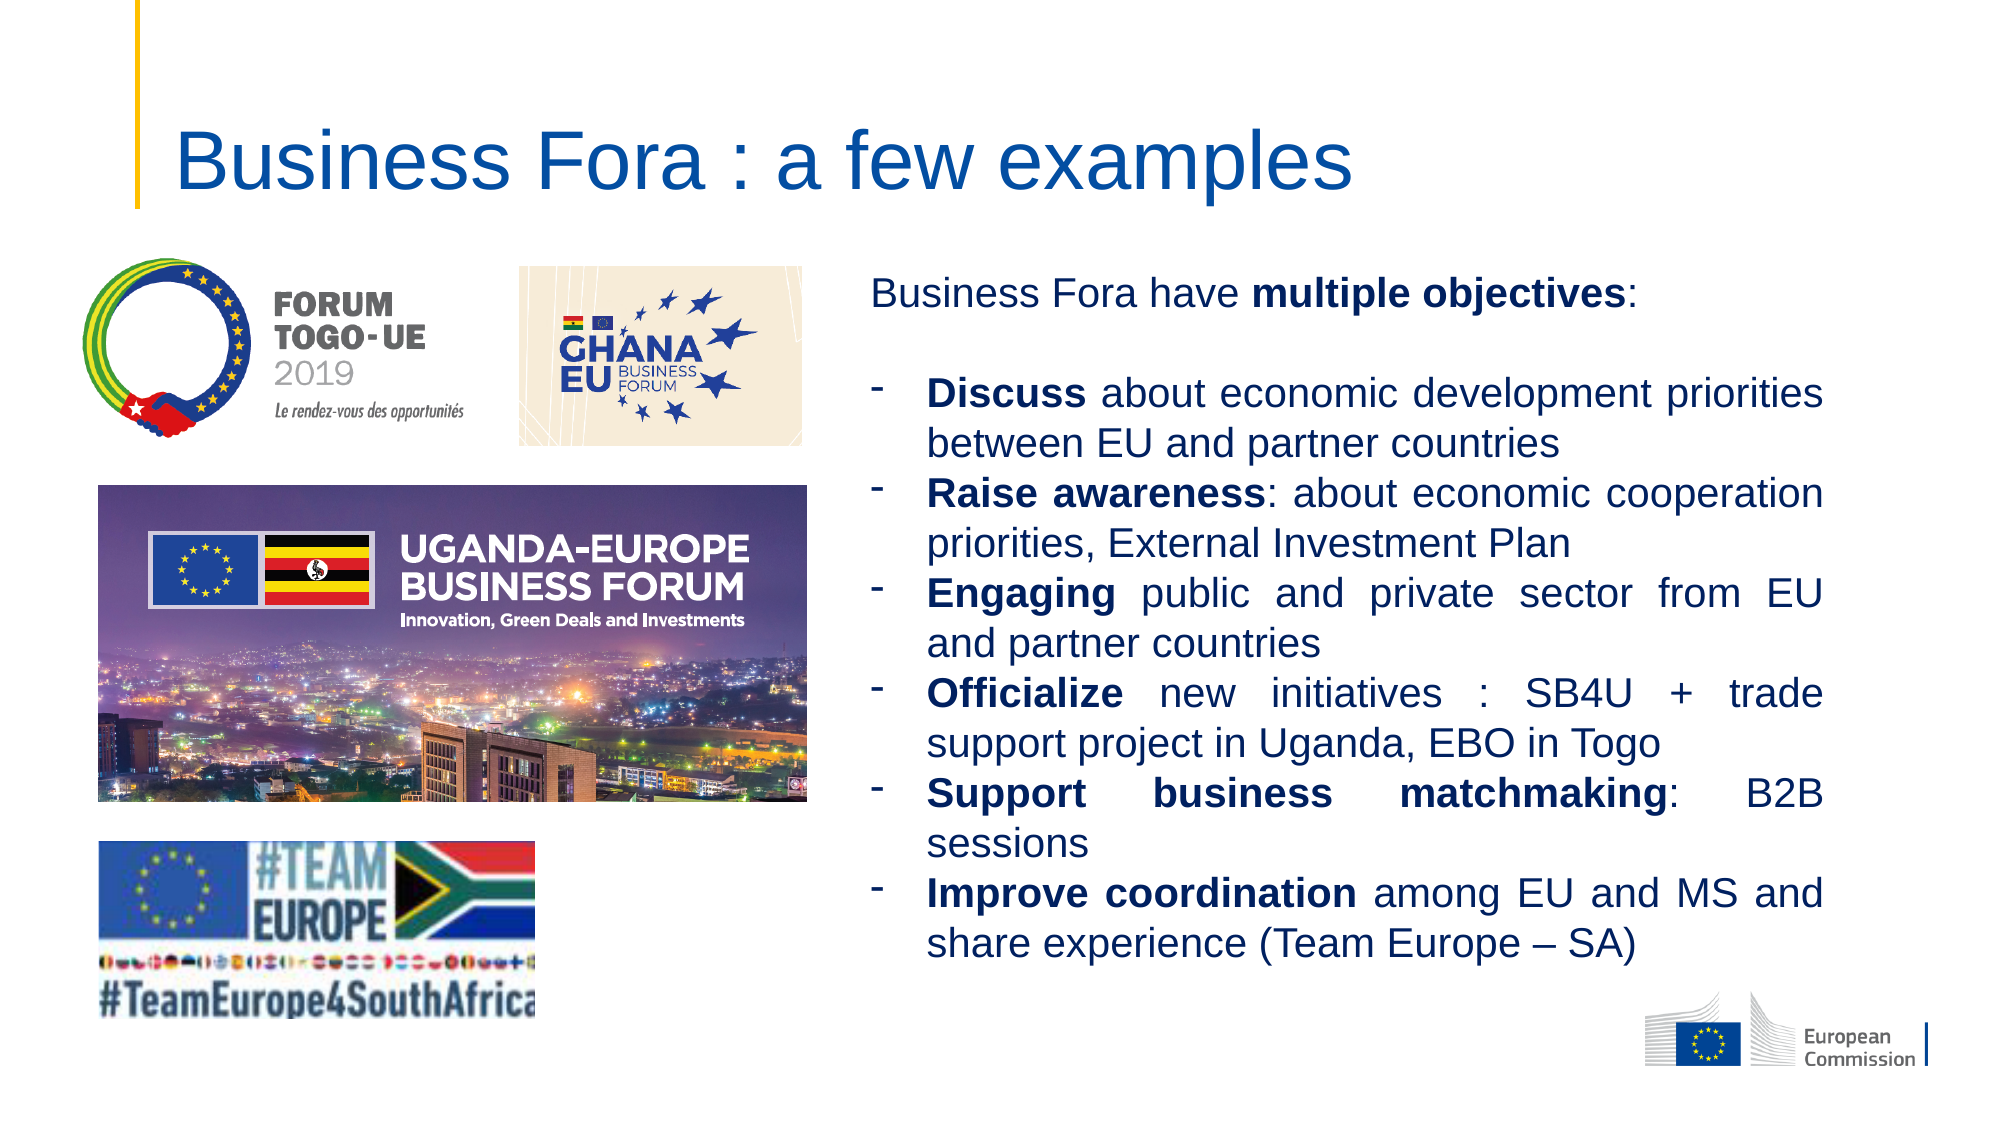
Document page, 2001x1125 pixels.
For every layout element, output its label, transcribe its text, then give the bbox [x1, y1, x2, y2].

picture [98, 485, 807, 802]
title Business Fora : a few examples [159, 79, 1885, 208]
picture [1645, 991, 1928, 1066]
text_box Business Fora have multiple objectives: Discuss about economic development priorities between EU and partner countries Raise awareness: about economic cooperation priorities, External Investment Plan Engaging public and private sector from EU and partner countries Officialize new initiatives : SB4U + trade support project in Uganda, EBO in Togo Support business matchmaking: B2B sessions Improve coordination among EU and MS and share experience (Team Europe – SA) [855, 258, 1840, 1024]
picture [98, 840, 535, 1019]
picture [519, 266, 802, 446]
picture [82, 258, 464, 438]
